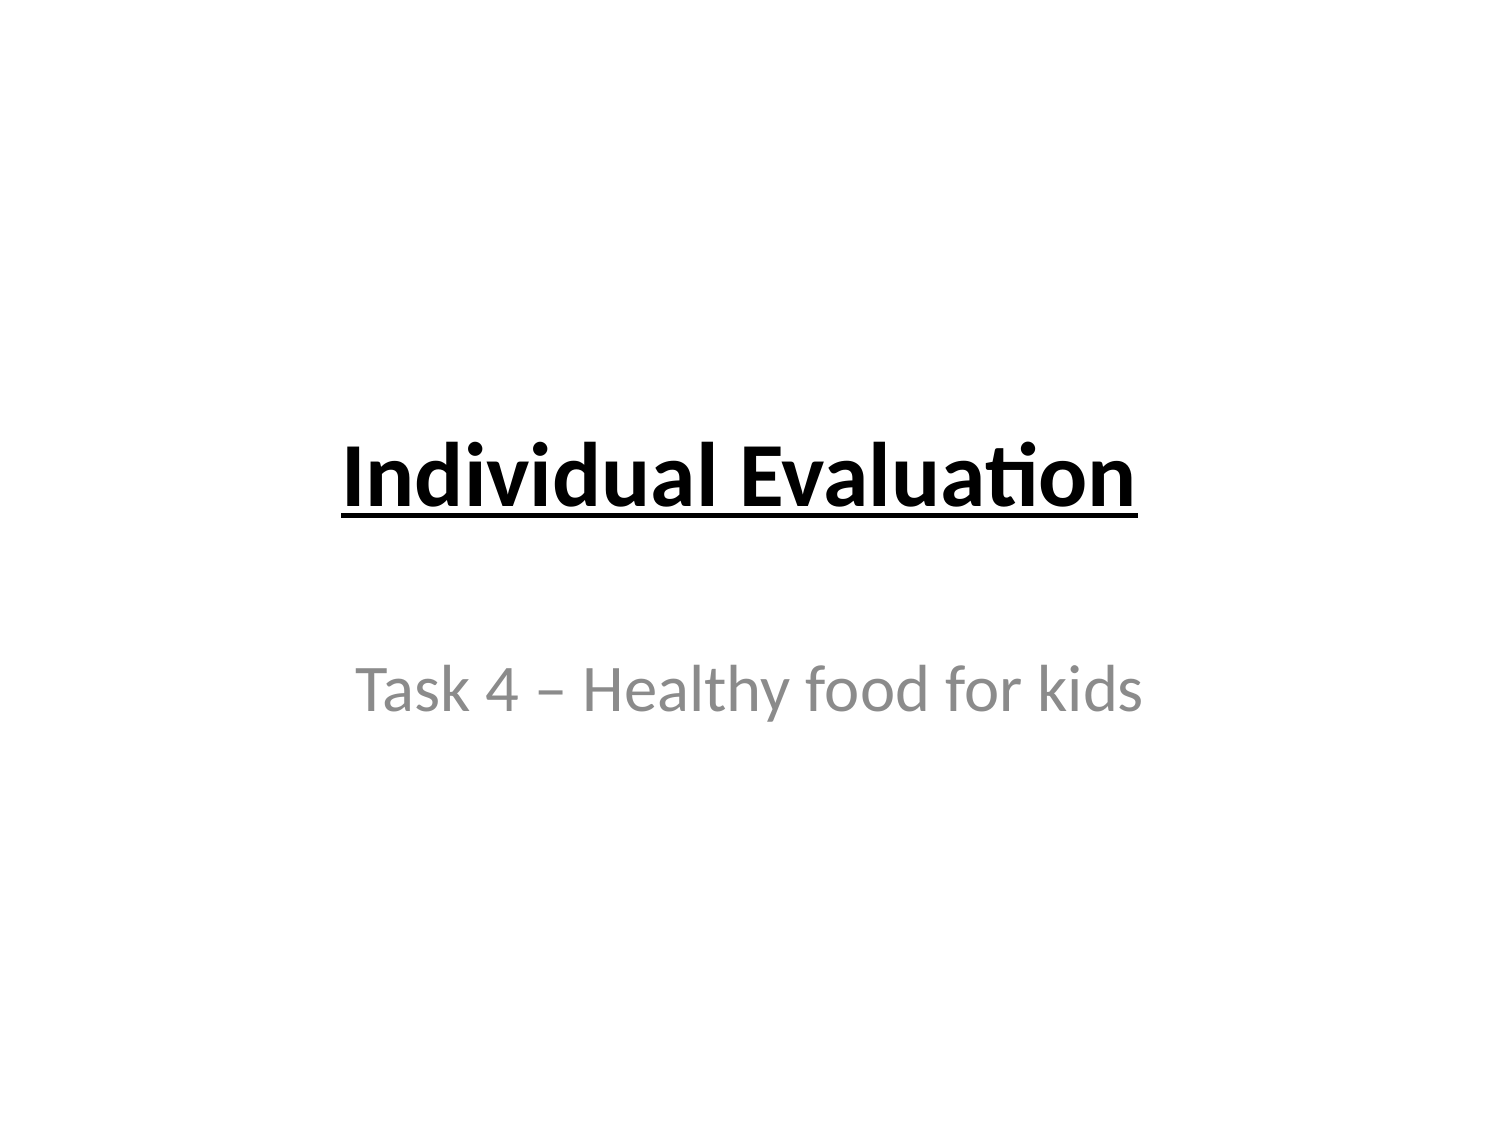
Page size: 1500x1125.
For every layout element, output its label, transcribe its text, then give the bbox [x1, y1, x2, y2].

subtitle Task 4 – Healthy food for kids [225, 637, 1275, 925]
title Individual Evaluation [112, 349, 1388, 591]
